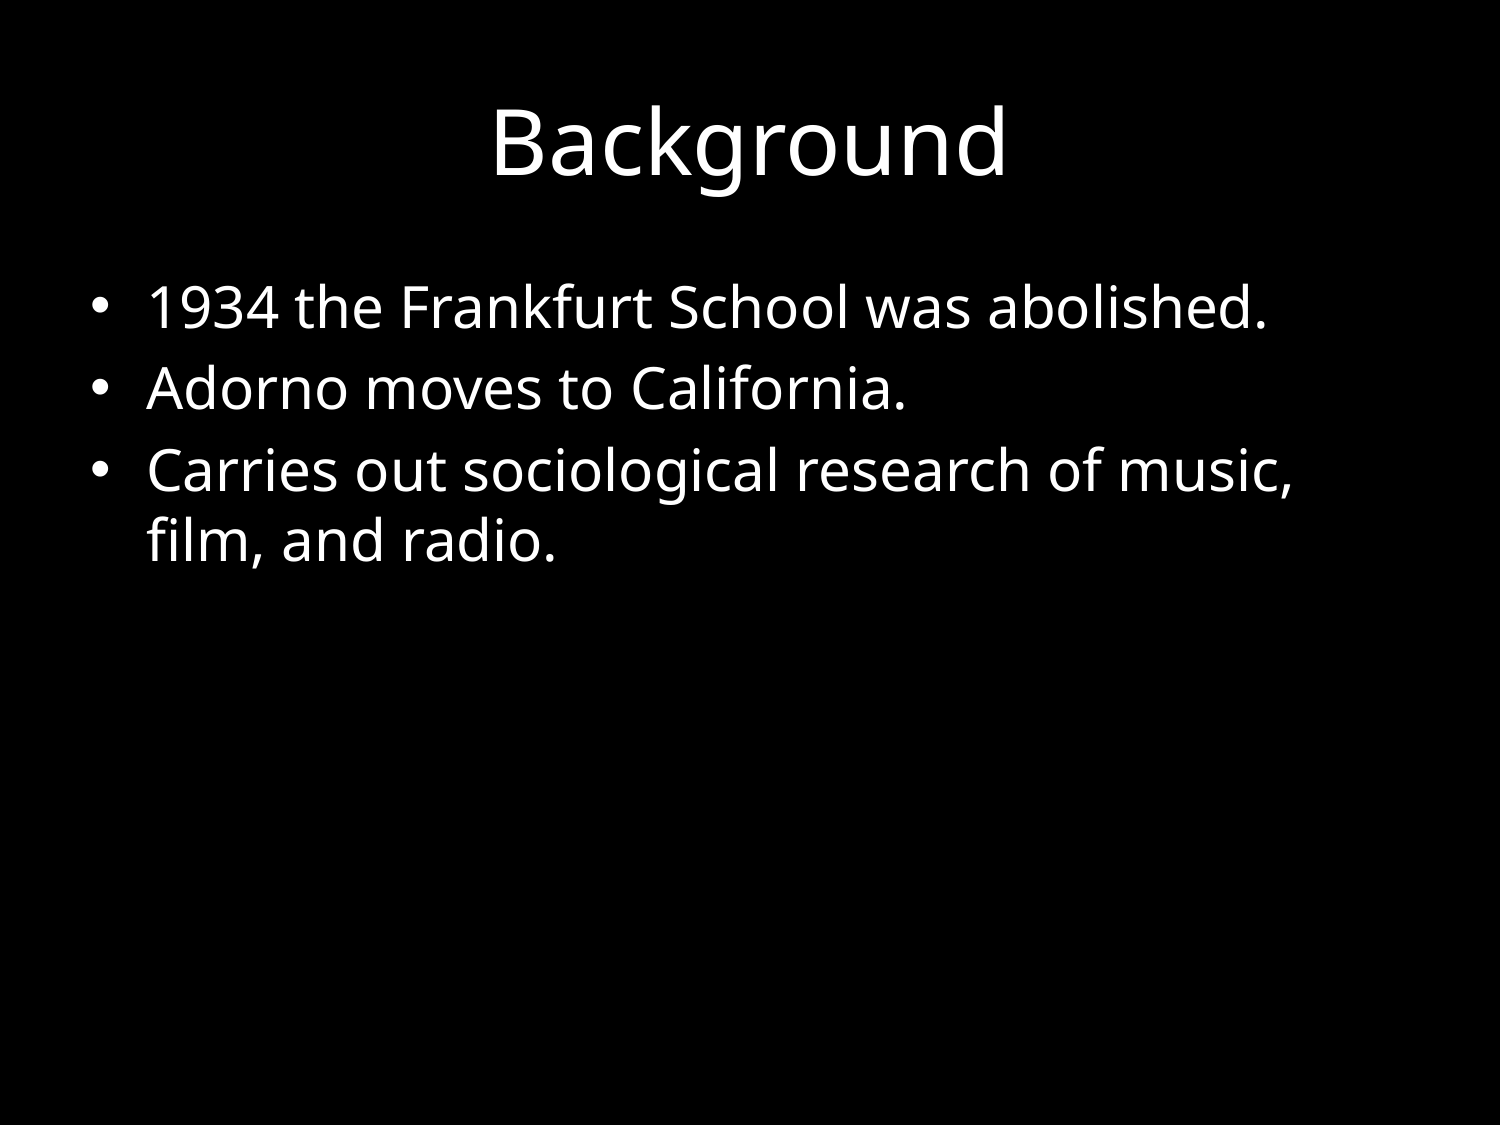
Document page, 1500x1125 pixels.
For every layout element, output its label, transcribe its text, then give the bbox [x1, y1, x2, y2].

title Background [75, 45, 1425, 233]
list 1934 the Frankfurt School was abolished. Adorno moves to California. Carries out sociological research of music, film, and radio. [75, 262, 1425, 1005]
